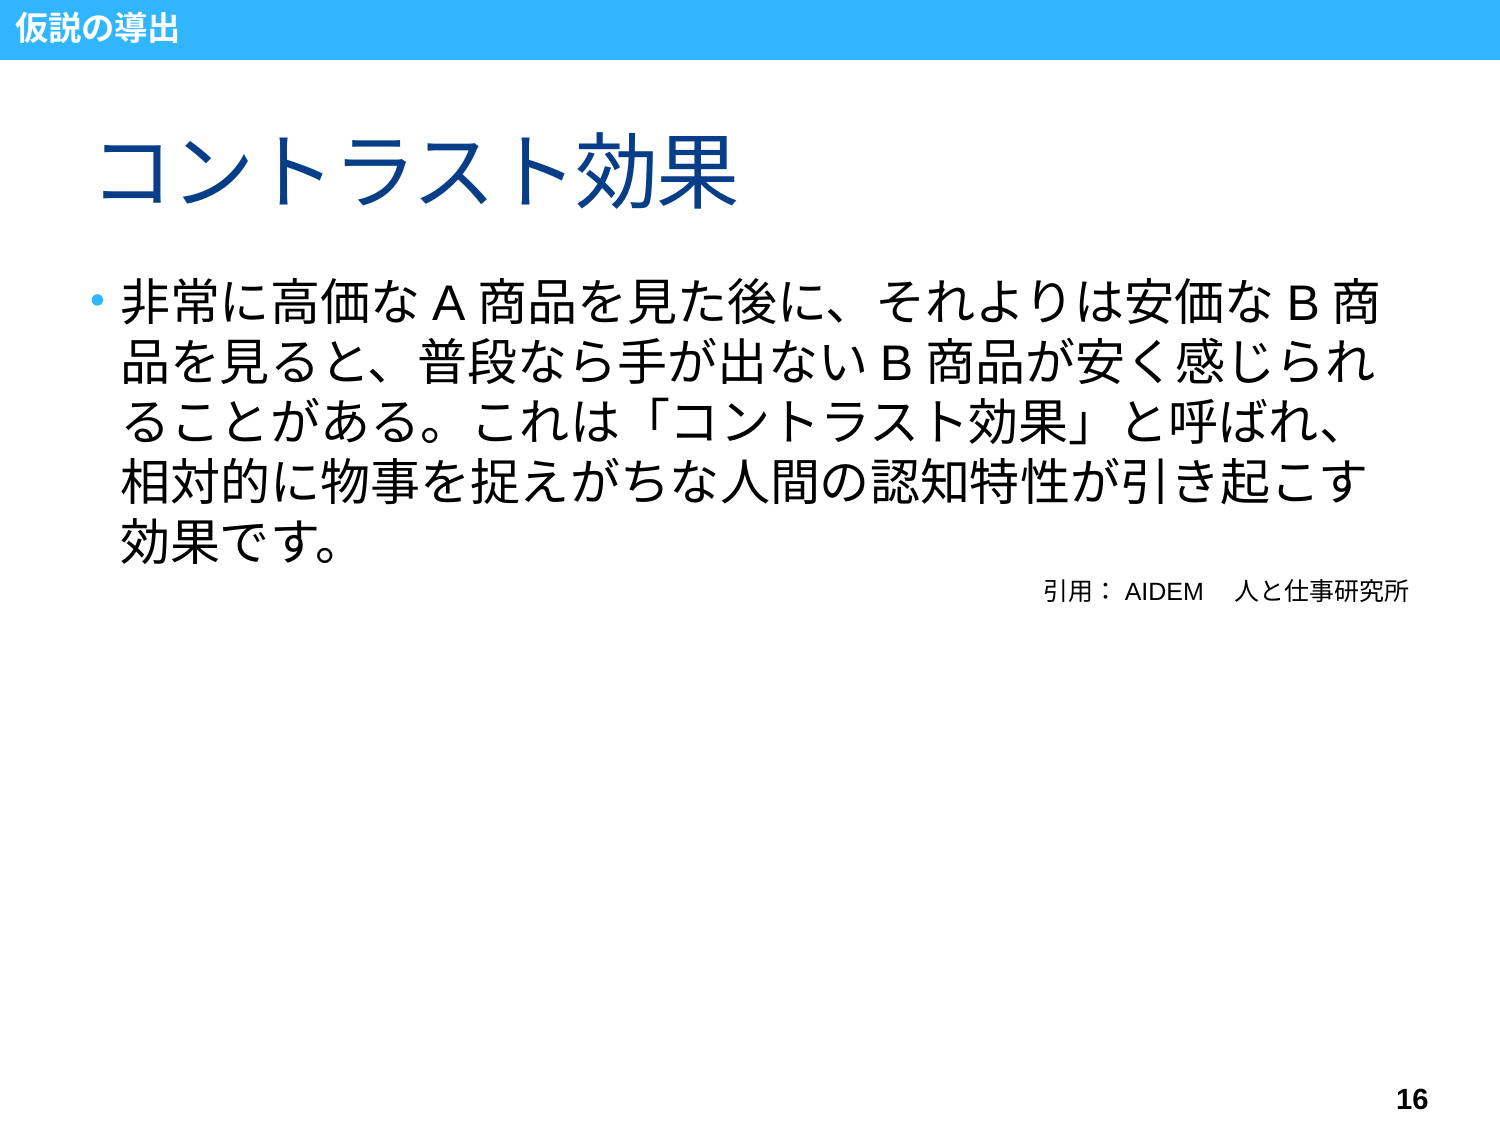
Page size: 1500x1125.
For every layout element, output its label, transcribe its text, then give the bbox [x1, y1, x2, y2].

list 非常に高価なA商品を見た後に、それよりは安価なB商品を見ると、普段なら手が出ないB商品が安く感じられることがある。これは「コントラスト効果」と呼ばれ、相対的に物事を捉えがちな人間の認知特性が引き起こす効果です。 引用：AIDEM 人と仕事研究所 [75, 262, 1425, 1063]
footer 仮説の導出 [0, 0, 675, 54]
slide_number 16 [1325, 1071, 1500, 1125]
title コントラスト効果 [75, 87, 1425, 250]
